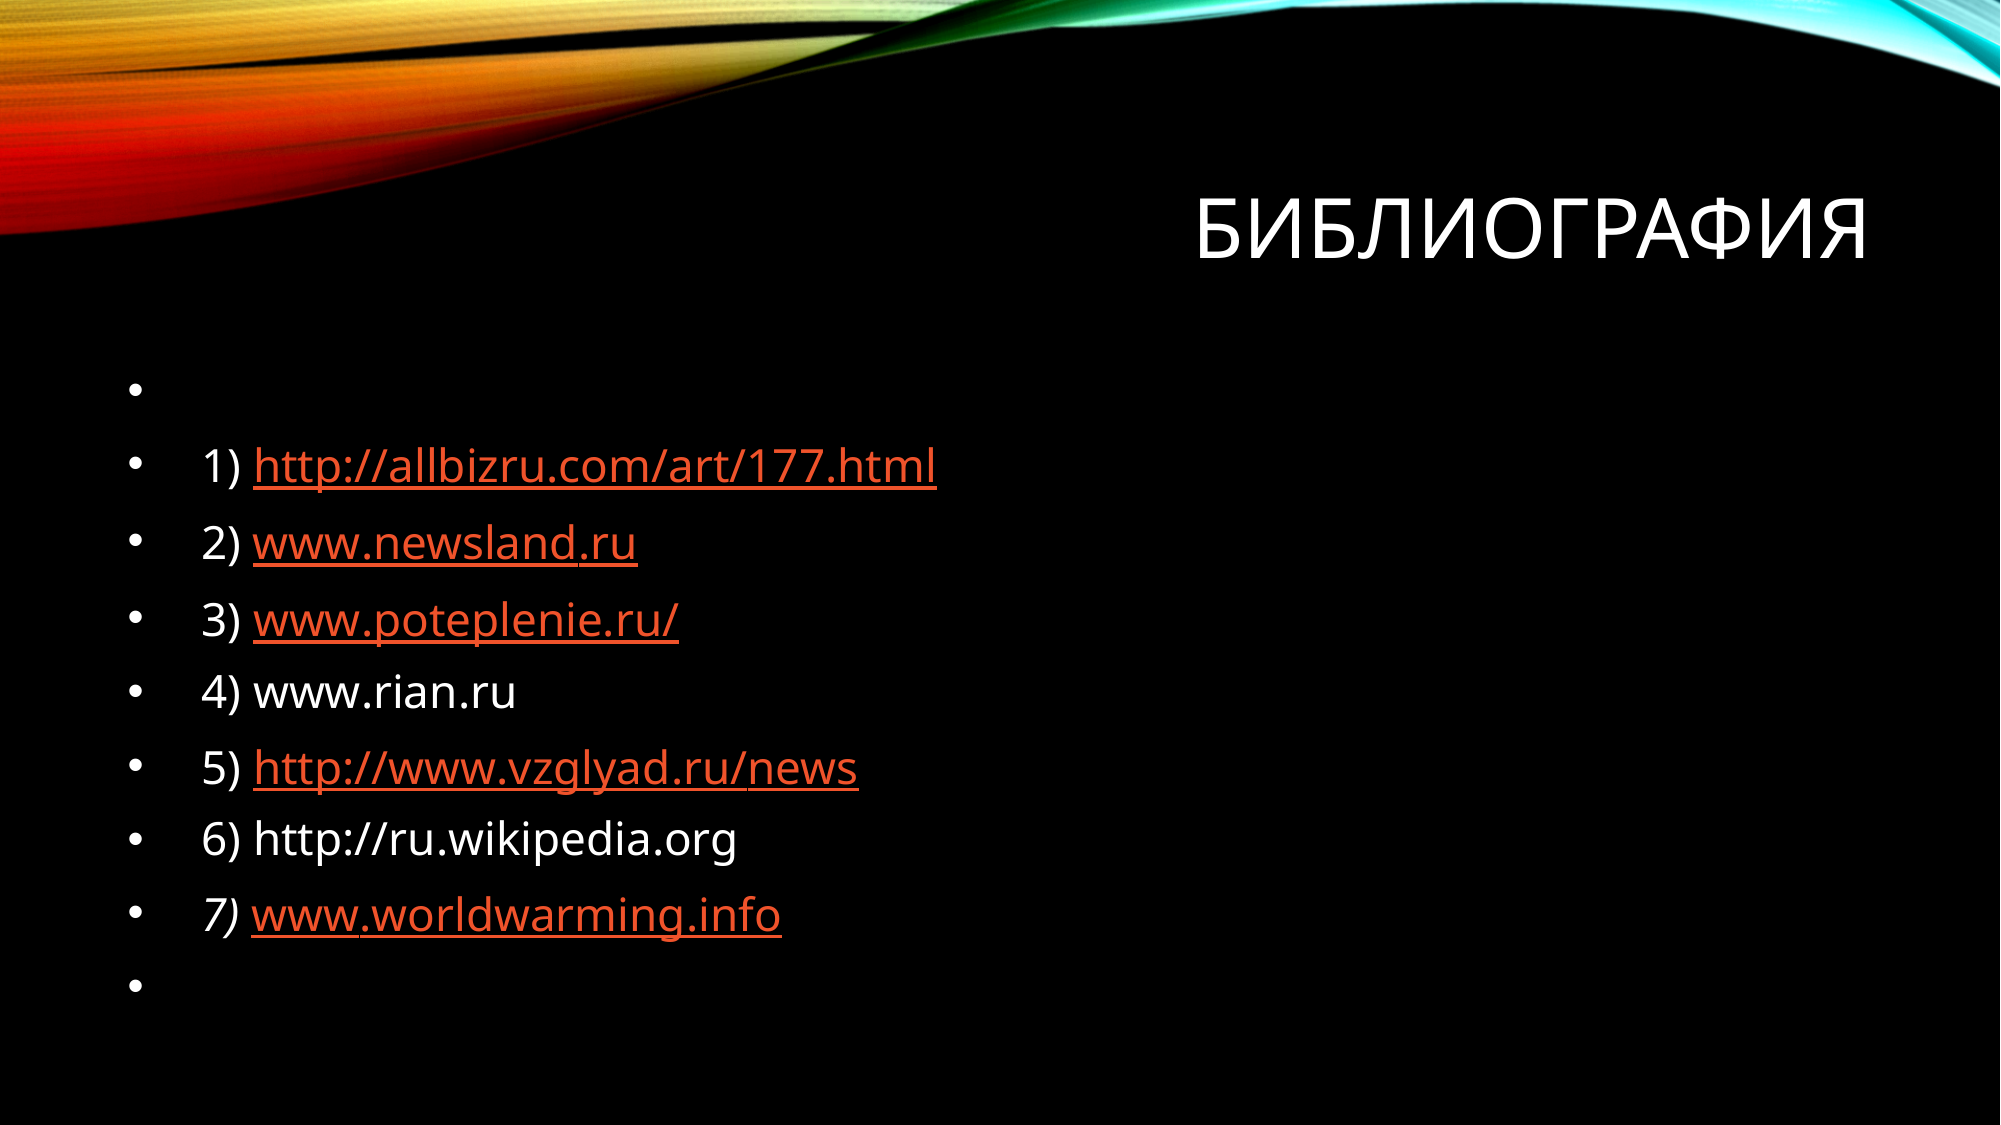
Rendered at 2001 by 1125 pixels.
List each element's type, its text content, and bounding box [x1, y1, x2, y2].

title БИБЛИОГРАФИЯ [137, 125, 1888, 338]
list 1) http://allbizru.com/art/177.html 2) www.newsland.ru 3) www.poteplenie.ru/ 4) www.rian.ru 5) http://www.vzglyad.ru/news 6) http://ru.wikipedia.org 7) www.worldwarming.info [112, 360, 1888, 1021]
picture [0, 0, 2000, 237]
